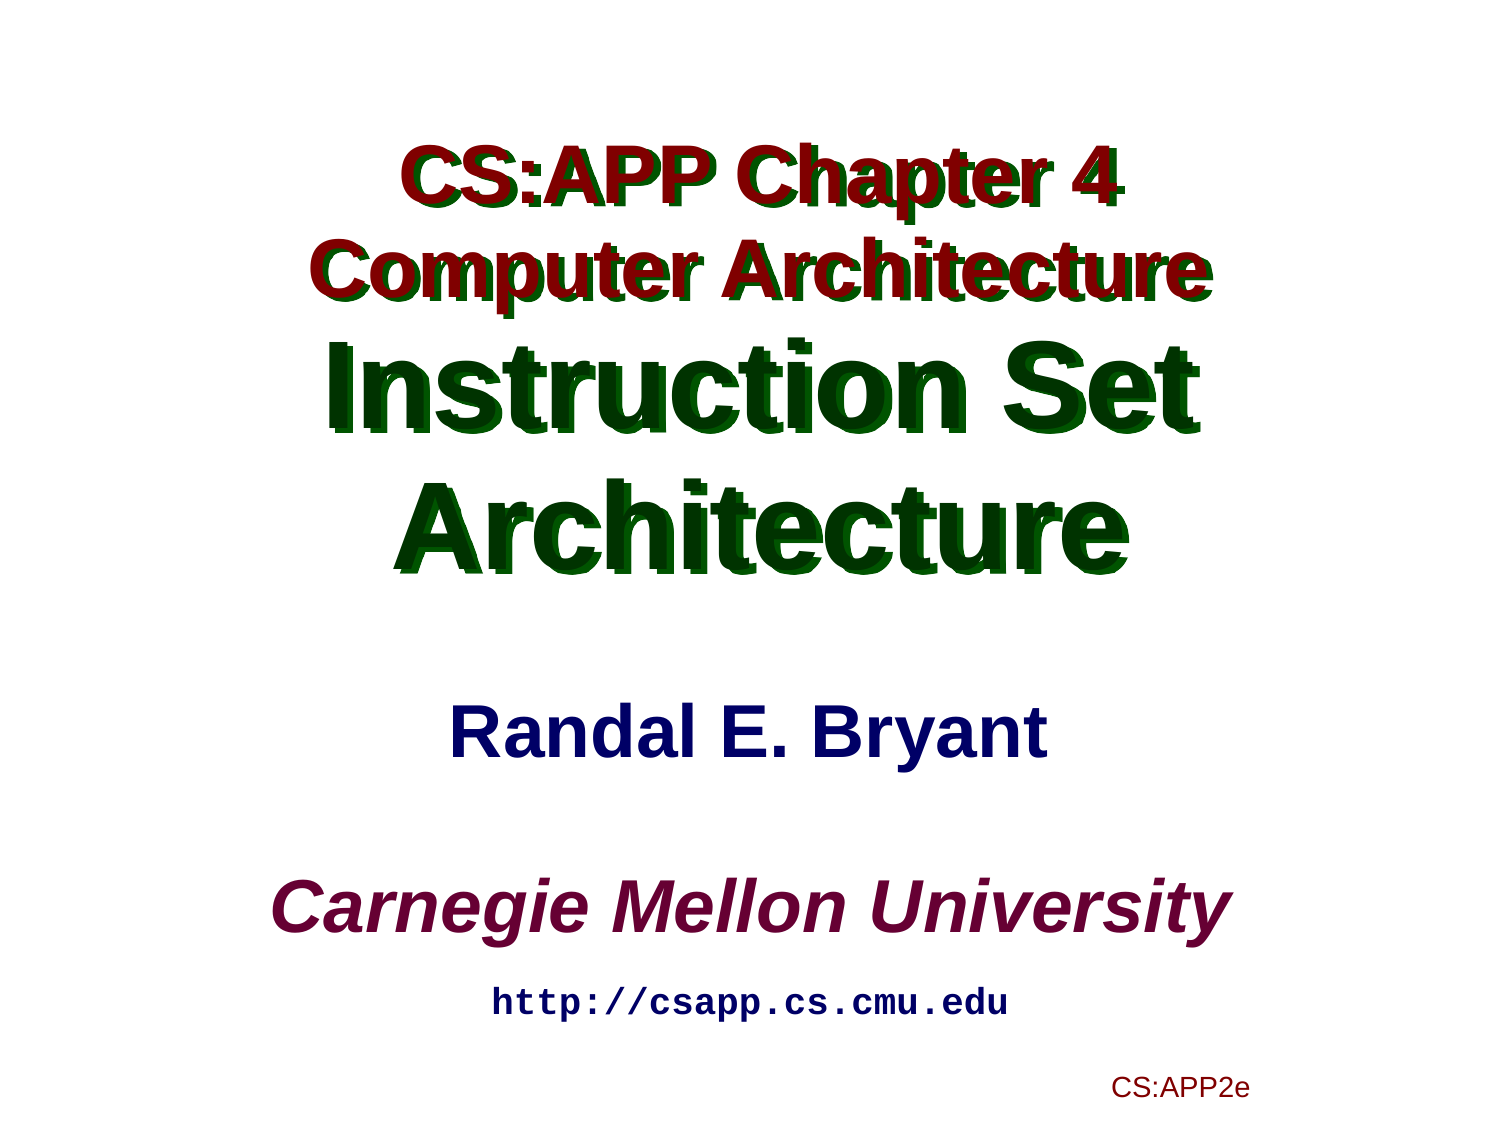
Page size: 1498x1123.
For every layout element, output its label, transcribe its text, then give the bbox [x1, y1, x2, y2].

text_box http://csapp.cs.cmu.edu [476, 974, 1024, 1030]
text_box CS:APP Chapter 4 Computer Architecture Instruction Set Architecture [296, 123, 1221, 603]
text_box Randal E. Bryant [438, 691, 1060, 777]
text_box CS:APP2e [1100, 1068, 1262, 1109]
text_box Carnegie Mellon University [259, 860, 1243, 955]
